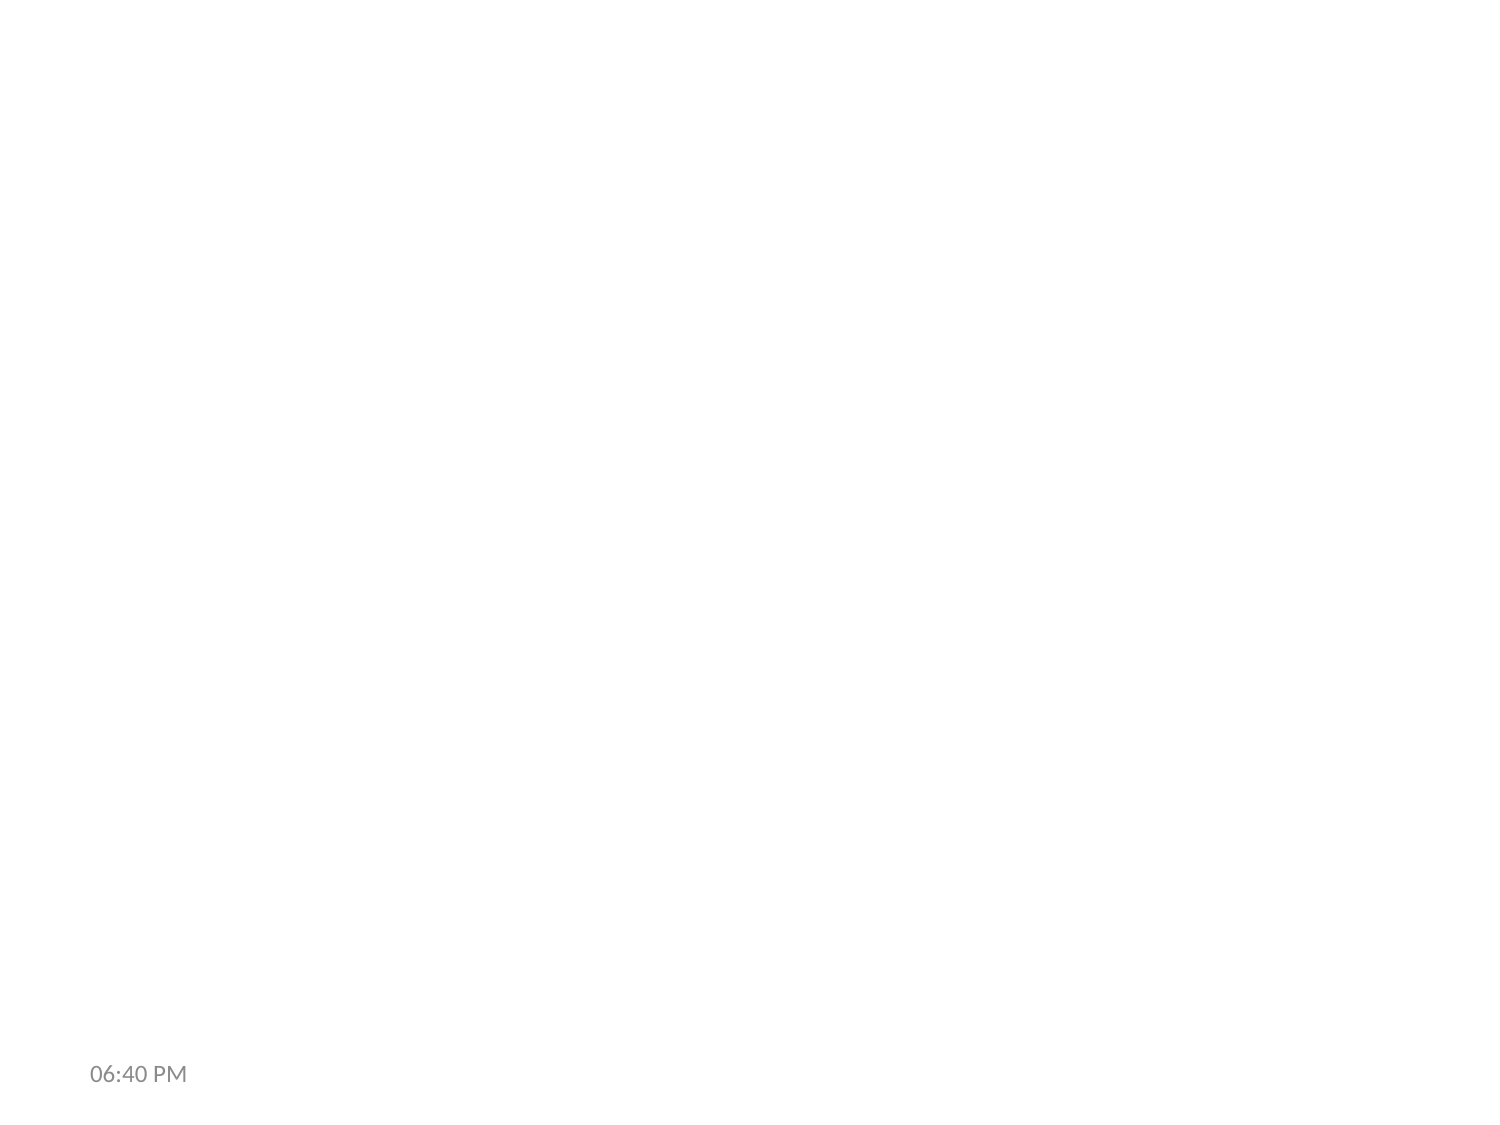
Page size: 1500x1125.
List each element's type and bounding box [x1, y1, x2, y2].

slide_number [75, 1042, 425, 1103]
